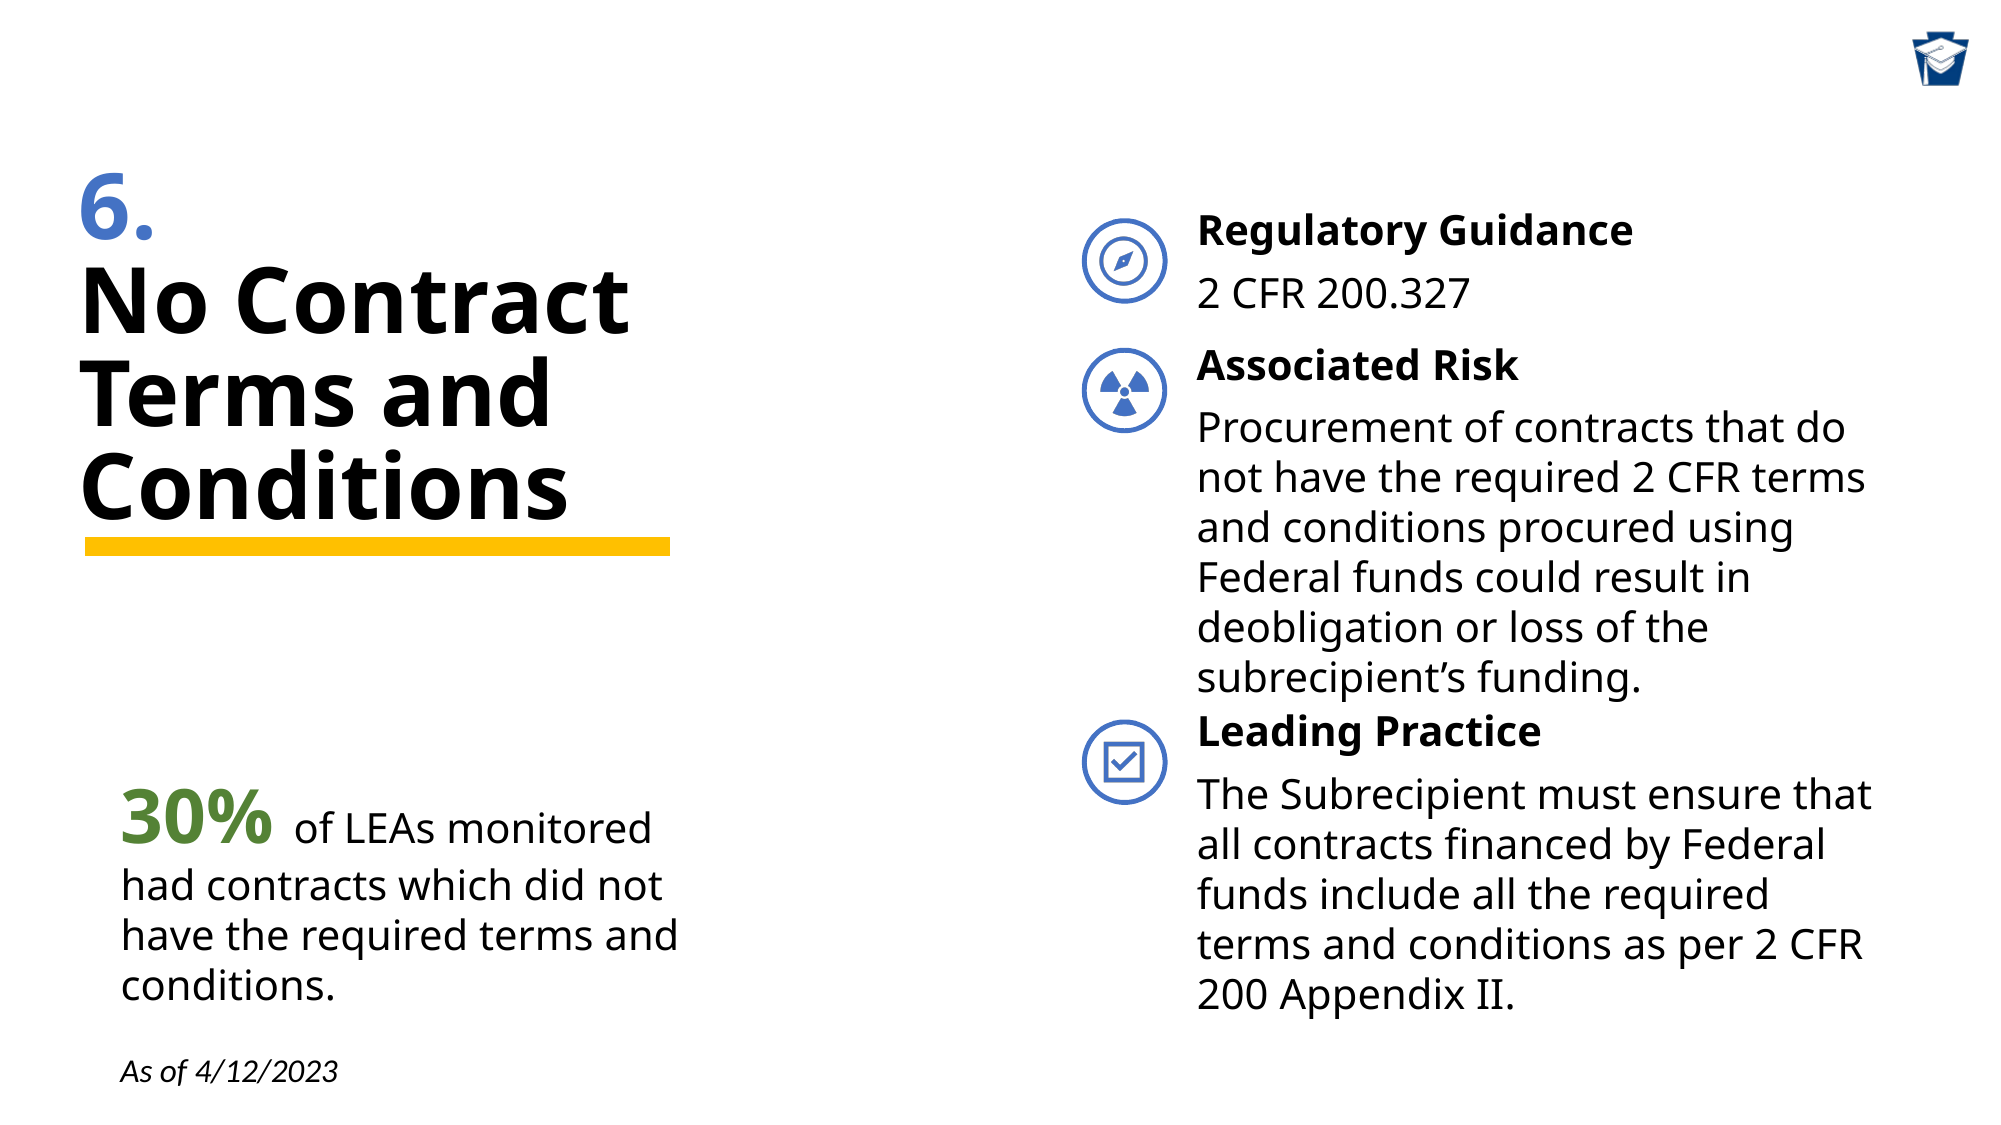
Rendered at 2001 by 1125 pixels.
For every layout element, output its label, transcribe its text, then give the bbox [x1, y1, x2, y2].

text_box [1081, 697, 1895, 979]
text_box 30% of LEAs monitored had contracts which did not have the required terms and conditions. [105, 761, 754, 1017]
picture [1904, 21, 1977, 93]
text_box As of 4/12/2023 [105, 1042, 405, 1097]
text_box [1081, 196, 1895, 326]
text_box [1081, 331, 1892, 662]
title 6. No Contract Terms and Conditions [64, 157, 691, 547]
